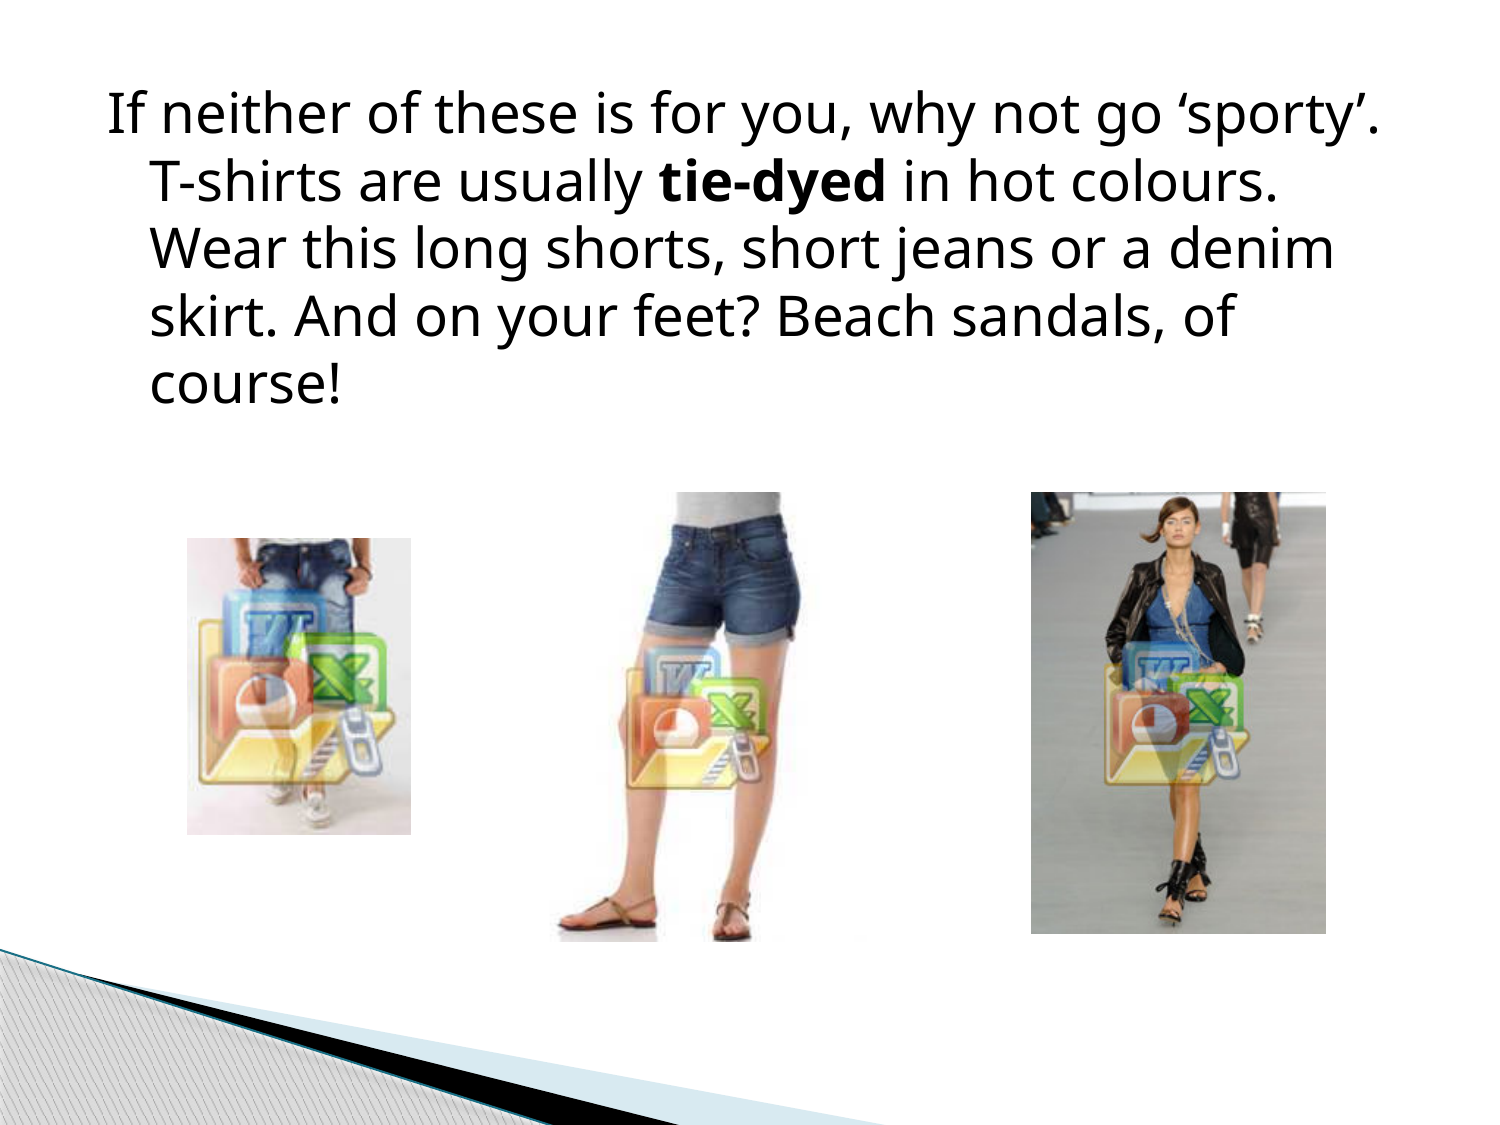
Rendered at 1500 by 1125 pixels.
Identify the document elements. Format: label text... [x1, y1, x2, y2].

list If neither of these is for you, why not go ‘sporty’. T-shirts are usually tie-dyed in hot colours. Wear this long shorts, short jeans or a denim skirt. And on your feet? Beach sandals, of course! [75, 70, 1425, 986]
picture [515, 491, 884, 943]
picture [1031, 491, 1327, 935]
picture [187, 538, 411, 835]
